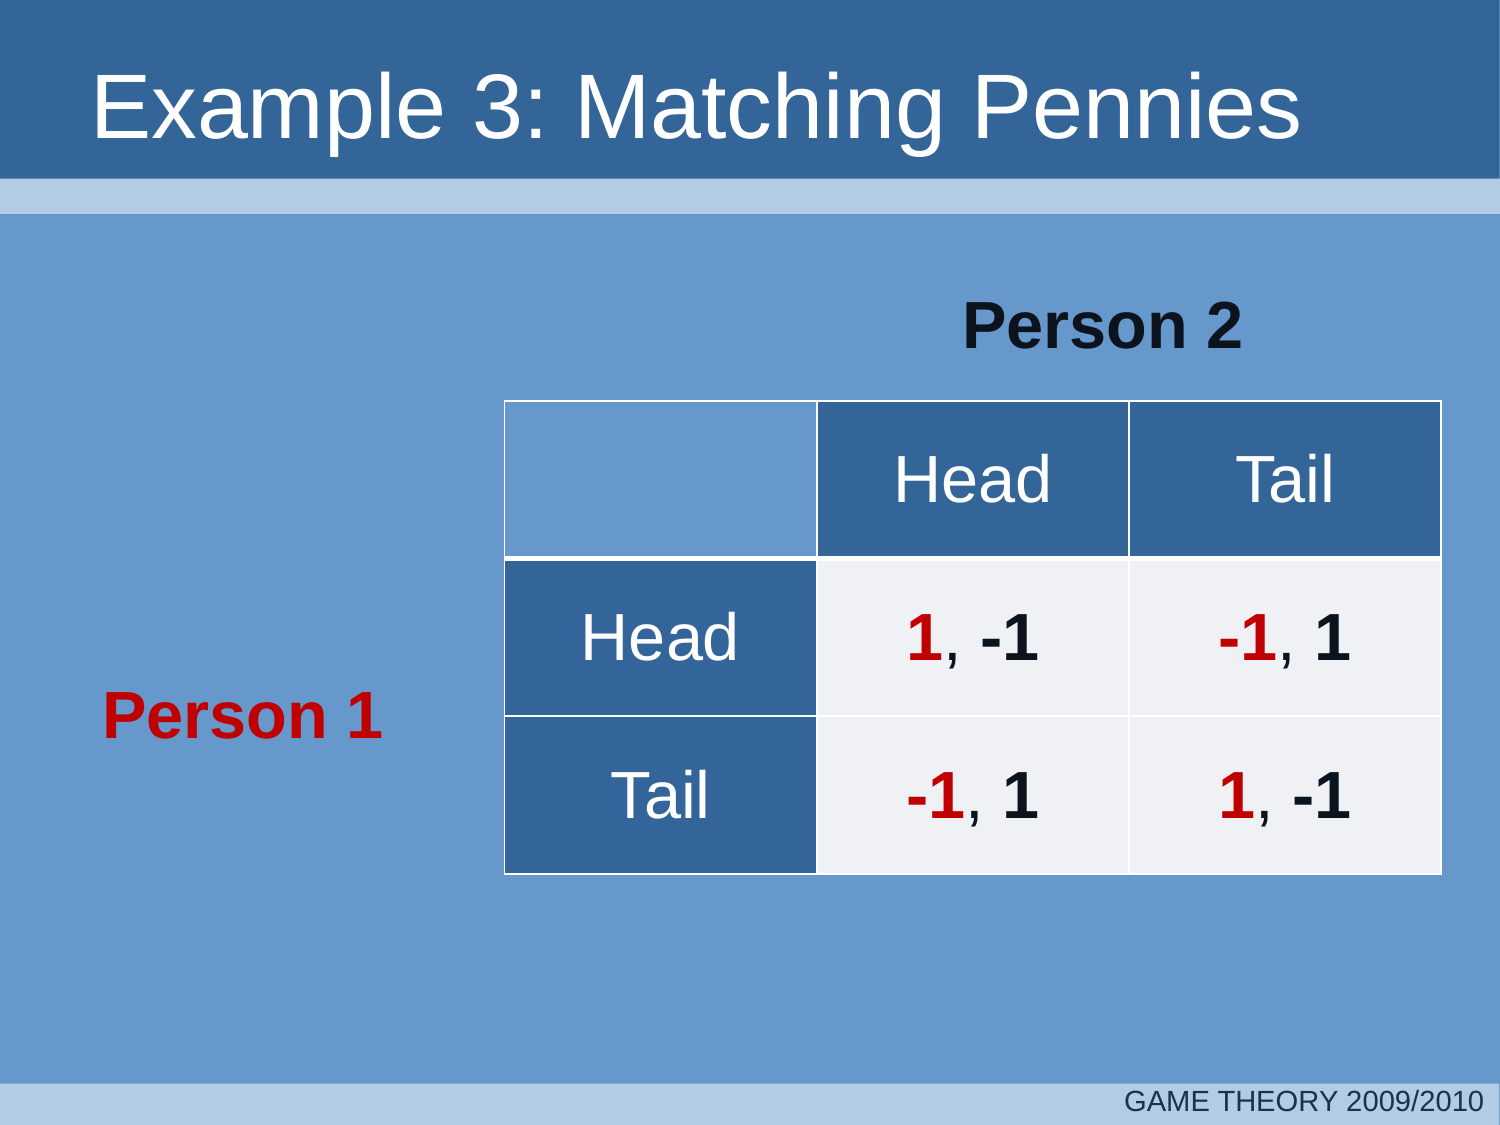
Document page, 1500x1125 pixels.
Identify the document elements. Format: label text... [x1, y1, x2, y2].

table_cell 1, -1 [818, 561, 1128, 715]
text_box Person 2 [761, 274, 1445, 370]
text_box GAME THEORY 2009/2010 [1109, 1075, 1500, 1125]
table_header Head [818, 402, 1128, 556]
text_box Person 1 [0, 664, 487, 759]
table_cell Tail [505, 717, 816, 873]
table_cell -1, 1 [1130, 561, 1440, 715]
table_cell -1, 1 [818, 717, 1128, 873]
table_header Tail [1130, 402, 1440, 556]
table_cell Head [505, 561, 816, 715]
table_cell 1, -1 [1130, 717, 1440, 873]
table_header [505, 402, 816, 556]
title Example 3: Matching Pennies [74, 42, 1436, 162]
